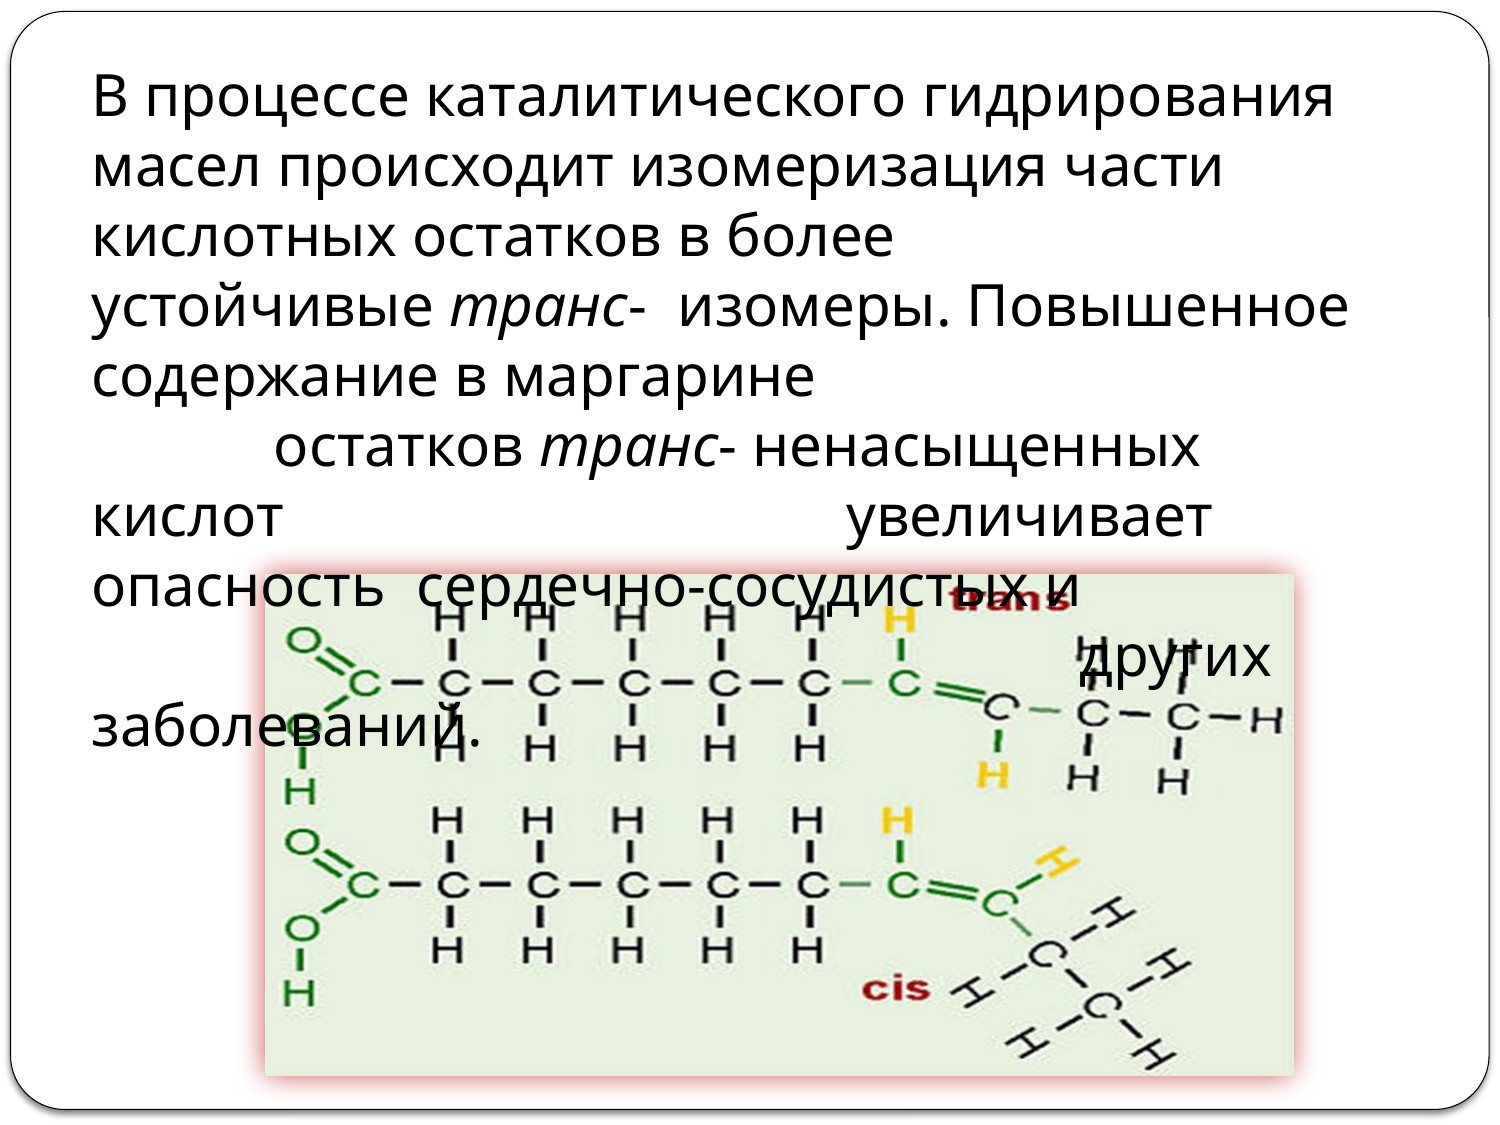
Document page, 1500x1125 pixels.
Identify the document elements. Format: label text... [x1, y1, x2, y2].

list В процессе каталитического гидрирования масел происходит изомеризация части кислотных остатков в более устойчивые транс- изомеры. Повышенное содержание в маргарине остатков транс- ненасыщенных кислот увеличивает опасность сердечно-сосудистых и других заболеваний. [76, 50, 1400, 976]
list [265, 574, 1294, 1076]
